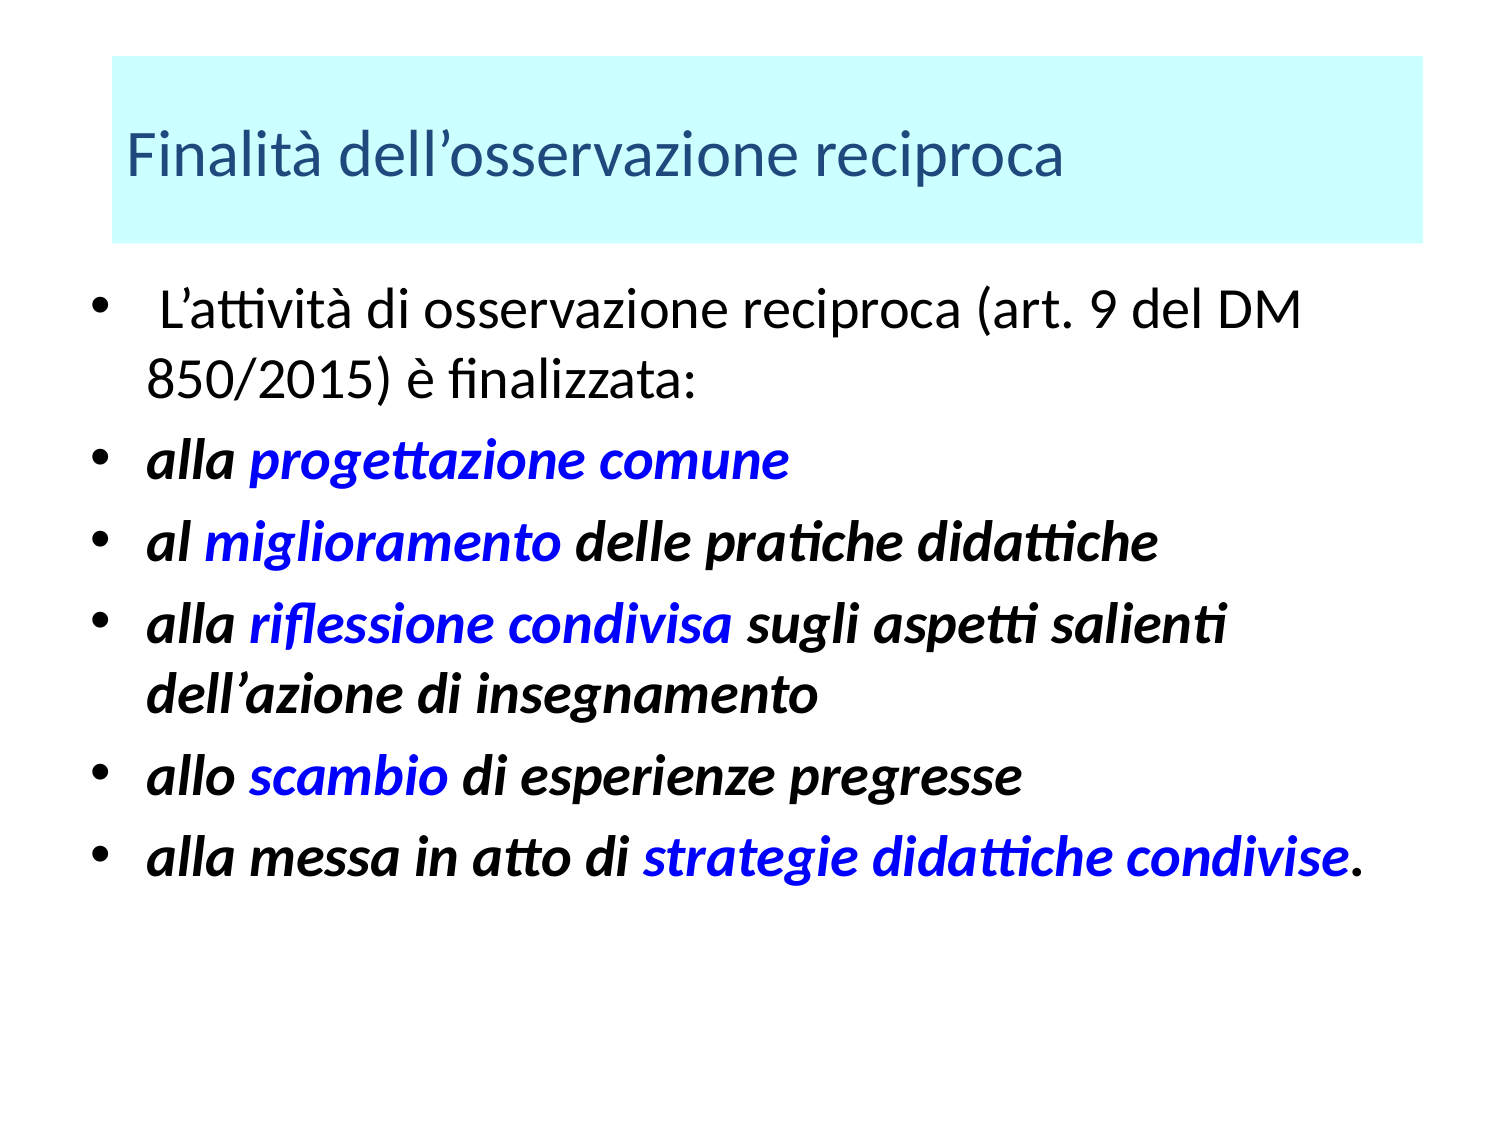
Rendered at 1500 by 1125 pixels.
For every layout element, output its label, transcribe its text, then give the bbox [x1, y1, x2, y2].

list L’attività di osservazione reciproca (art. 9 del DM 850/2015) è finalizzata: alla progettazione comune al miglioramento delle pratiche didattiche alla riflessione condivisa sugli aspetti salienti dell’azione di insegnamento allo scambio di esperienze pregresse alla messa in atto di strategie didattiche condivise. [75, 262, 1425, 1005]
text_box Finalità dell’osservazione reciproca [112, 56, 1424, 244]
